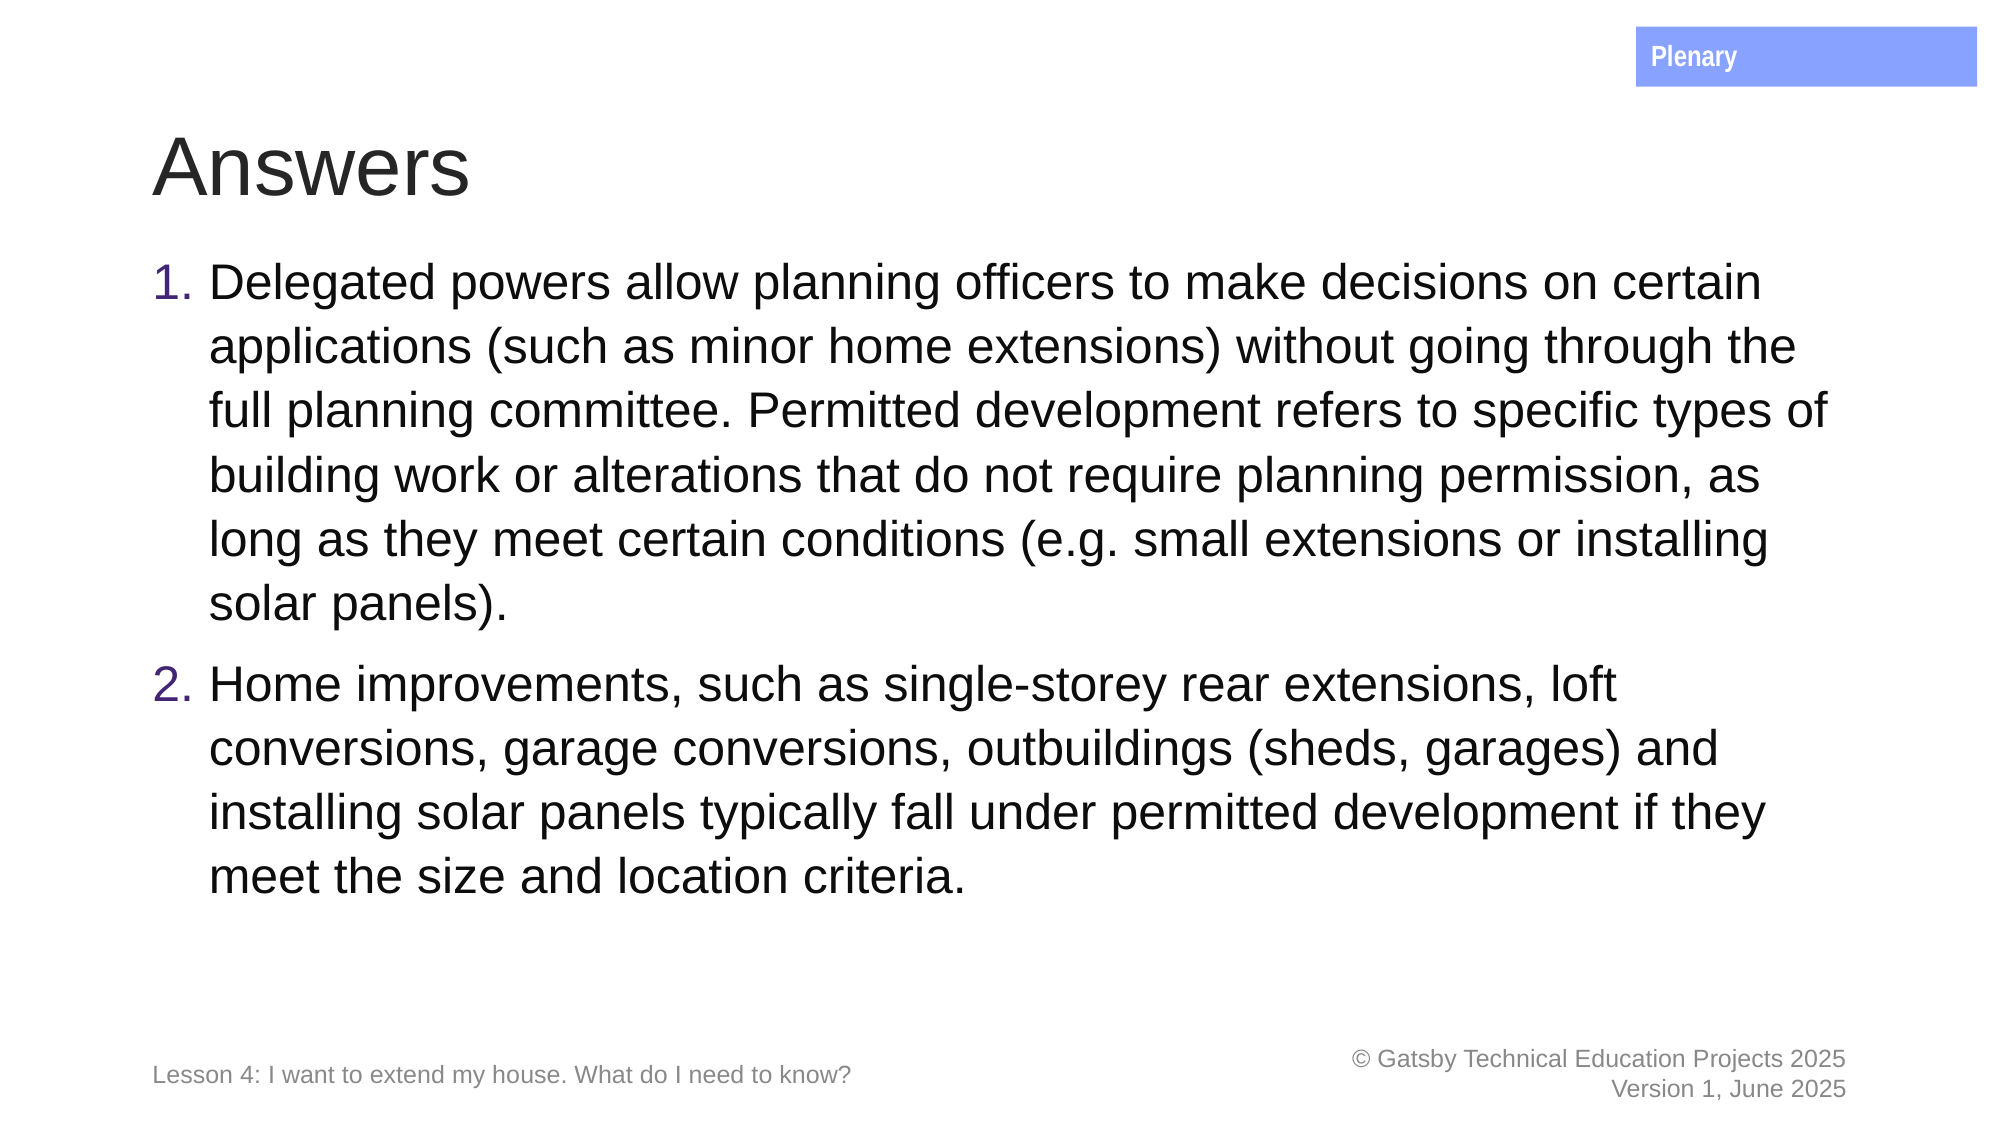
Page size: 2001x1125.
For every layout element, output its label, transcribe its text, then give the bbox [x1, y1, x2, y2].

list Delegated powers allow planning officers to make decisions on certain applications (such as minor home extensions) without going through the full planning committee. Permitted development refers to specific types of building work or alterations that do not require planning permission, as long as they meet certain conditions (e.g. small extensions or installing solar panels). Home improvements, such as single-storey rear extensions, loft conversions, garage conversions, outbuildings (sheds, garages) and installing solar panels typically fall under permitted development if they meet the size and location criteria. [137, 237, 1863, 952]
list Lesson 4: I want to extend my house. What do I need to know? [137, 1042, 903, 1103]
list Plenary [1636, 26, 1978, 87]
title Answers [137, 59, 1863, 237]
